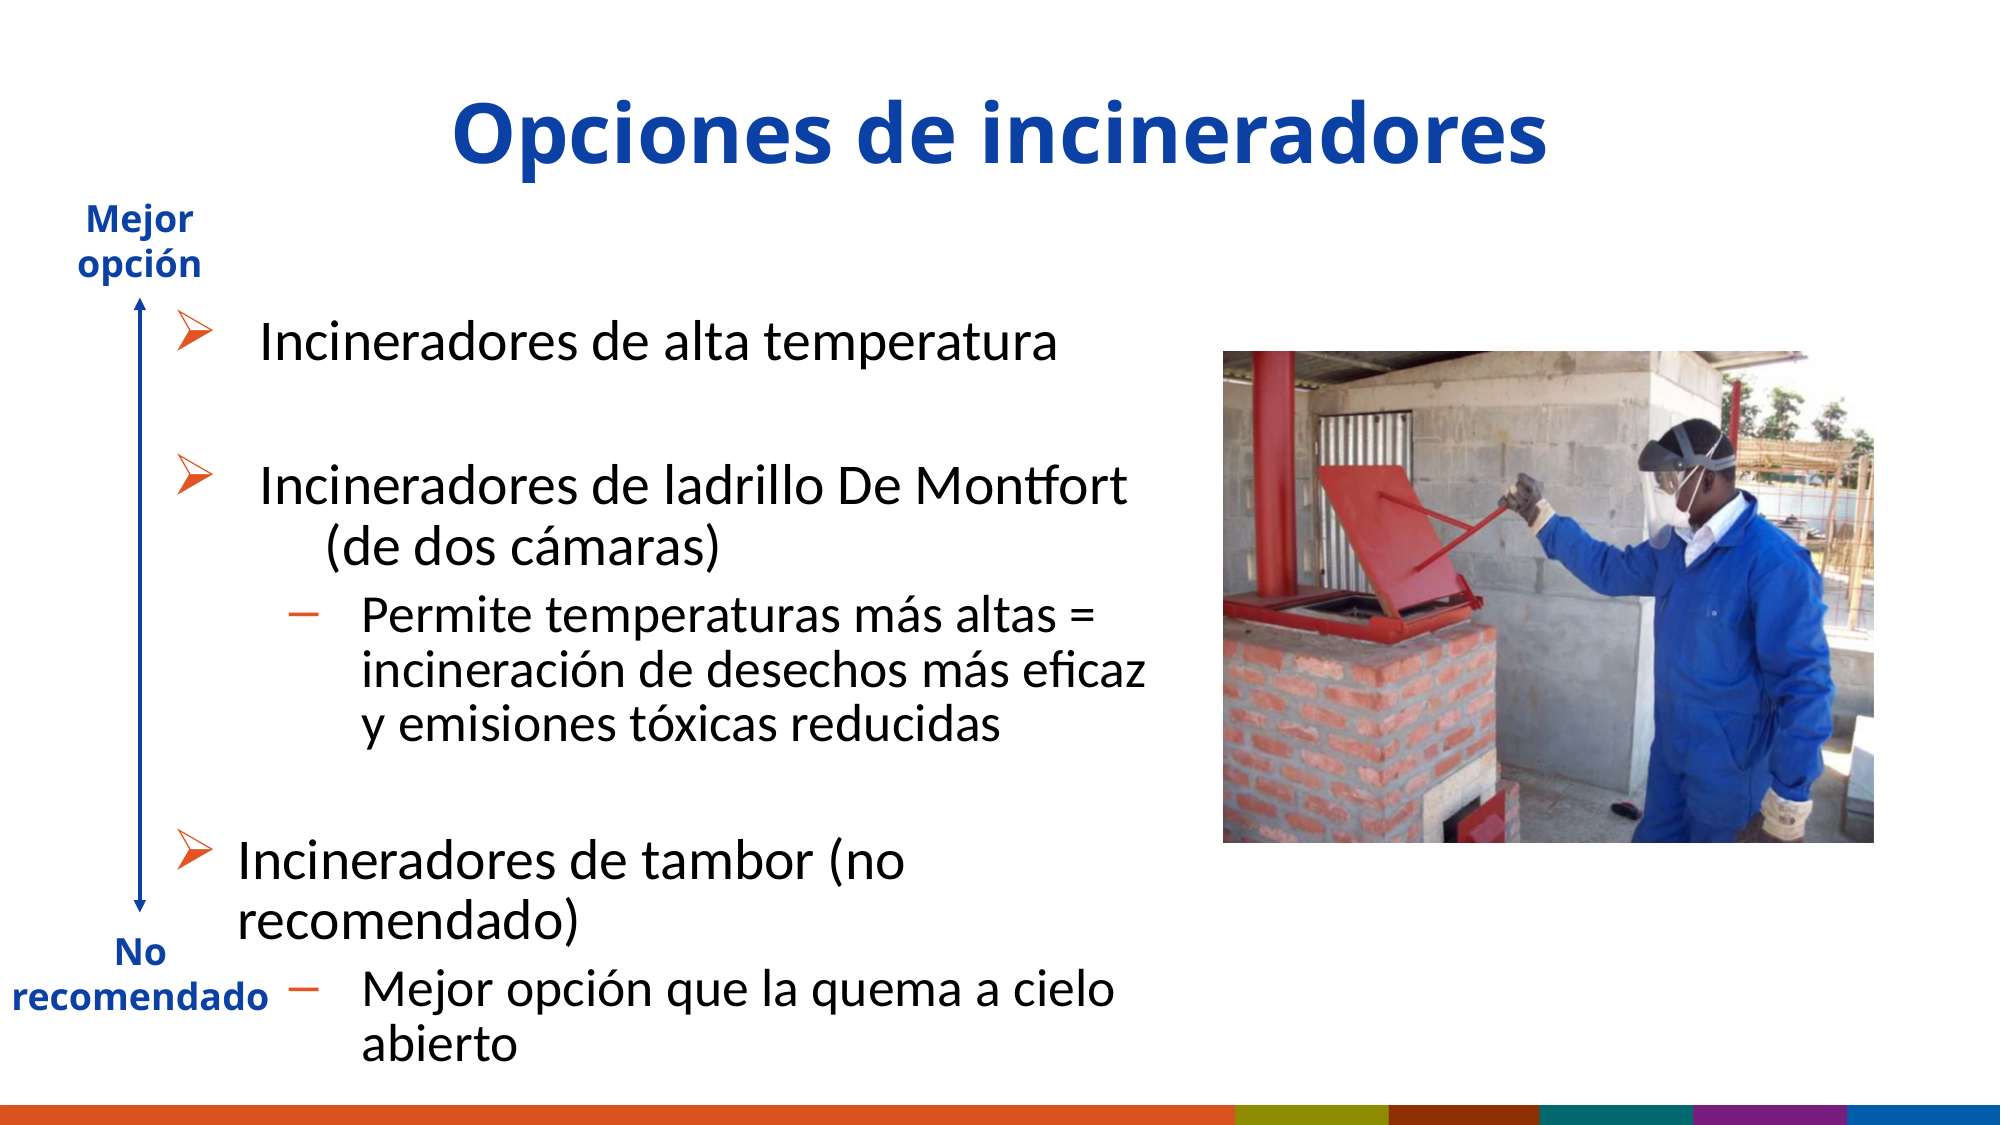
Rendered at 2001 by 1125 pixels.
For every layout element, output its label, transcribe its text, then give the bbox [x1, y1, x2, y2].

picture [0, 1105, 2000, 1125]
text_box No recomendado [0, 920, 157, 1025]
text_box Mejor opción [57, 187, 223, 293]
picture [1223, 351, 1875, 843]
title Opciones de incineradores [99, 45, 1900, 188]
list Incineradores de alta temperatura Incineradores de ladrillo De Montfort (de dos cámaras) Permite temperaturas más altas = incineración de desechos más eficaz y emisiones tóxicas reducidas Incineradores de tambor (no recomendado) Mejor opción que la quema a cielo abierto [157, 231, 1173, 1080]
